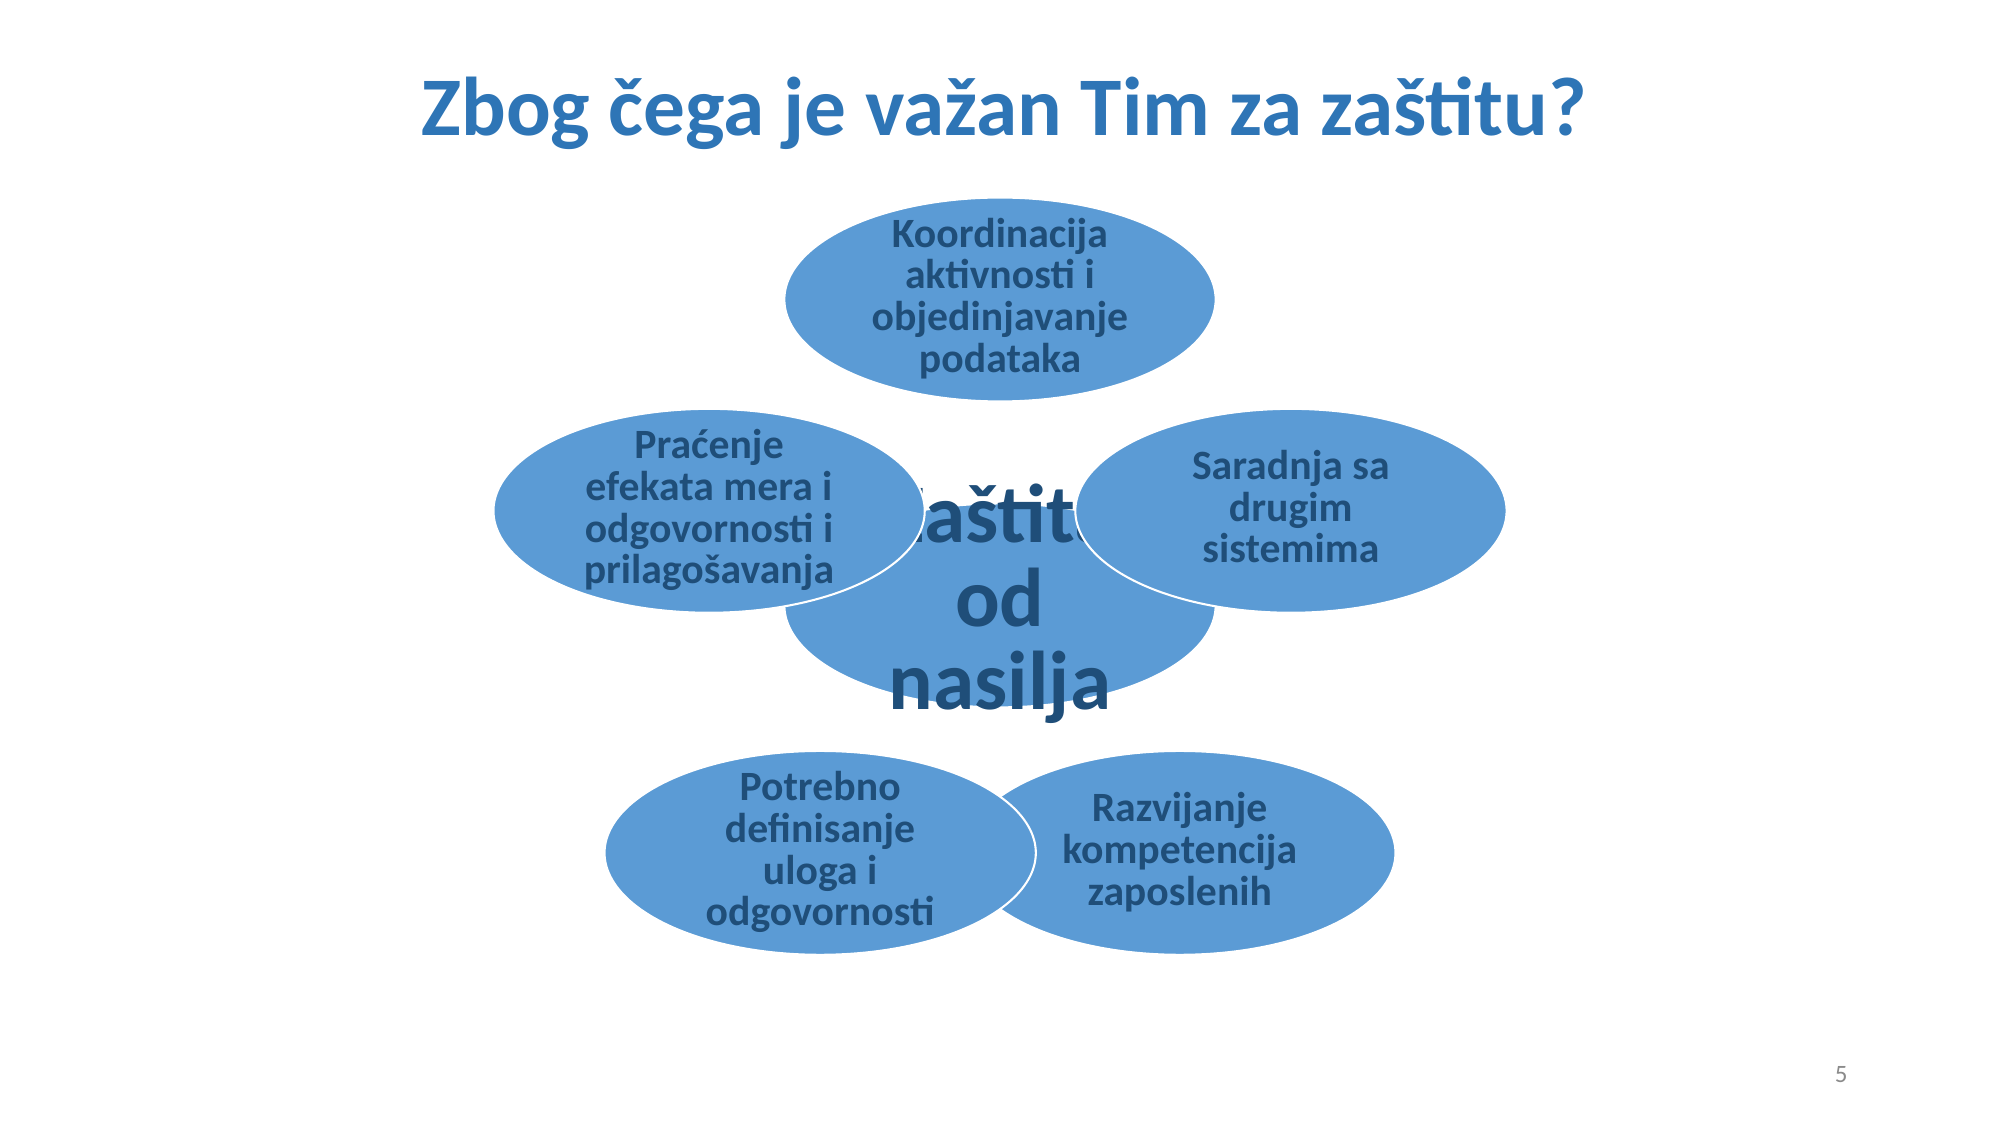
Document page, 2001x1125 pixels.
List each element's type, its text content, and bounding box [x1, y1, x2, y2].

slide_number 5 [1412, 1042, 1863, 1103]
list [137, 197, 1863, 1014]
title Zbog čega je važan Tim za zaštitu? [141, 0, 1867, 218]
